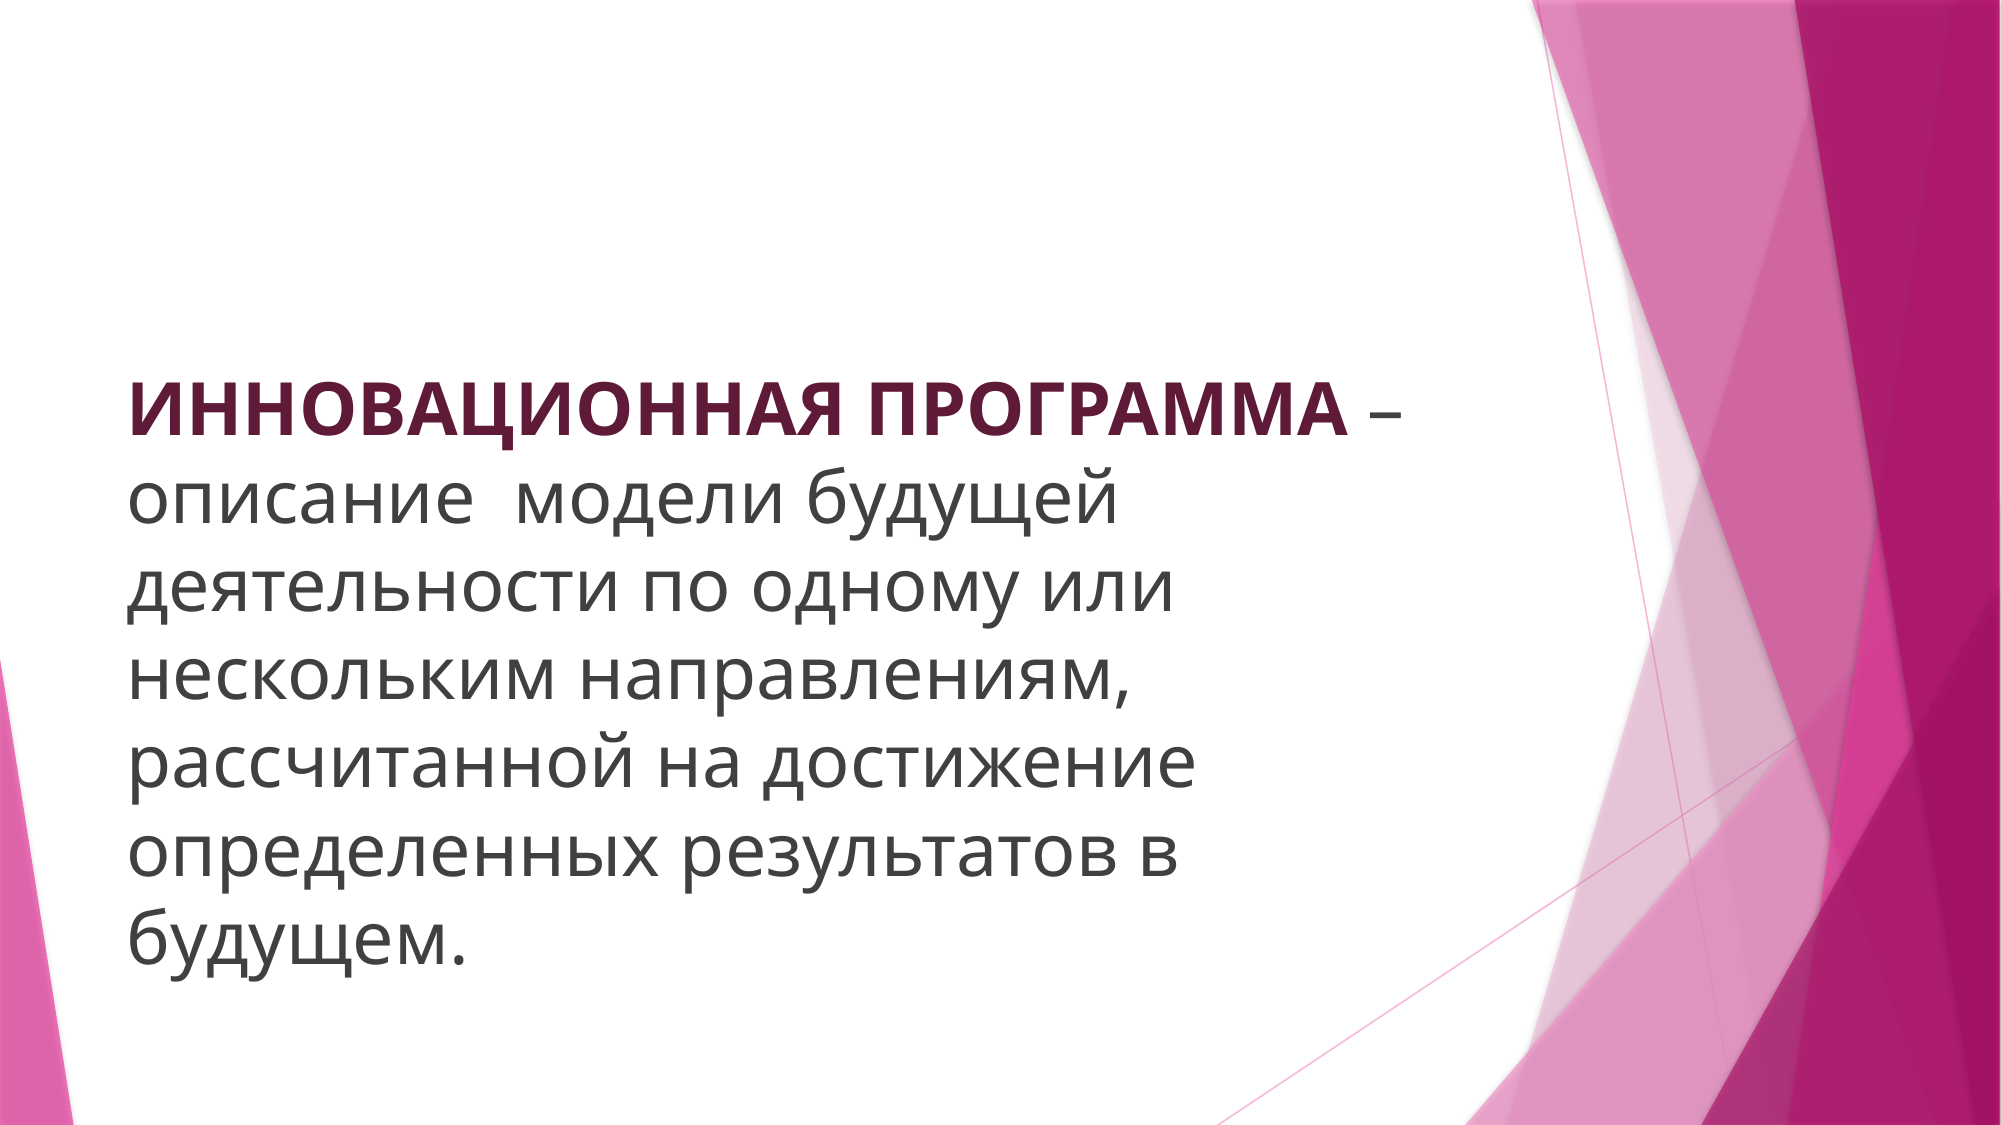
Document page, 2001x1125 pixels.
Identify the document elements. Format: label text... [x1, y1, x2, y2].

list ИННОВАЦИОННАЯ ПРОГРАММА – описание модели будущей деятельности по одному или нескольким направлениям, рассчитанной на достижение определенных результатов в будущем. [110, 354, 1522, 992]
